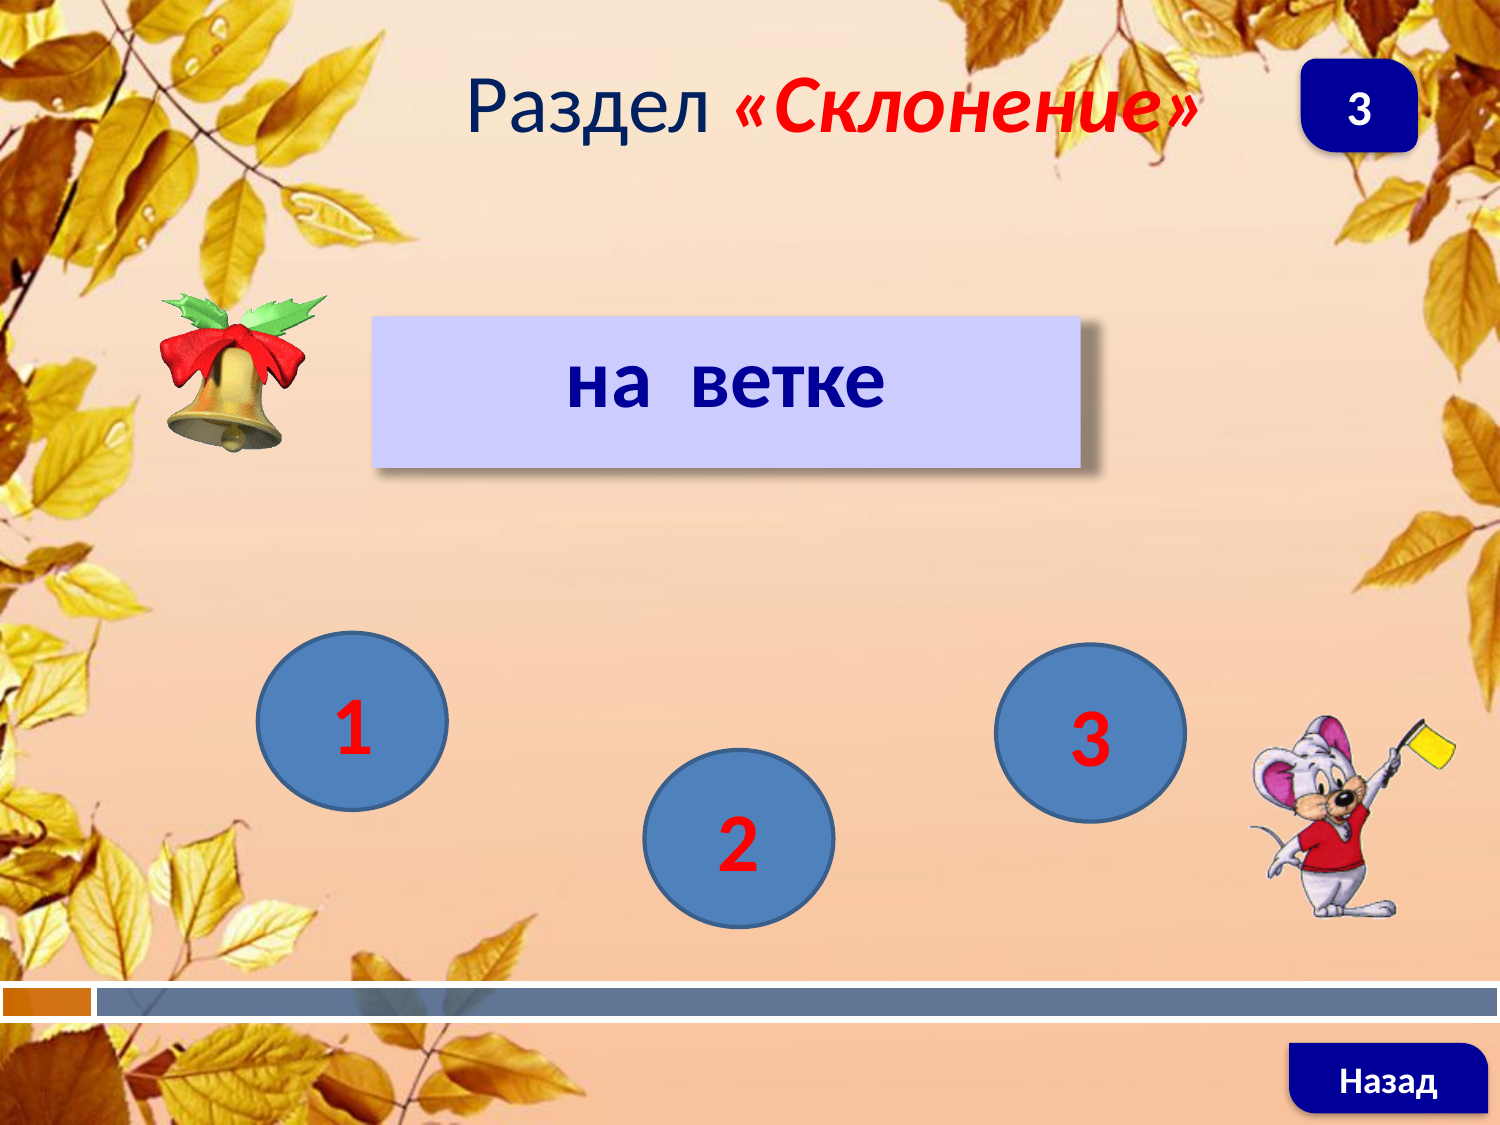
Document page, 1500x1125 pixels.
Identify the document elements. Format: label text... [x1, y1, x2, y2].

text_box 3 [993, 642, 1188, 824]
text_box [92, 982, 1500, 1022]
picture [0, 0, 1500, 982]
text_box 2 [642, 747, 836, 930]
text_box 1 [255, 630, 449, 813]
picture [0, 1022, 1500, 1125]
text_box Раздел «Склонение» [407, 46, 1266, 153]
text_box 3 [1300, 58, 1418, 153]
text_box Назад [1289, 1042, 1489, 1114]
text_box [0, 982, 92, 1022]
list на ветке [371, 316, 1081, 469]
